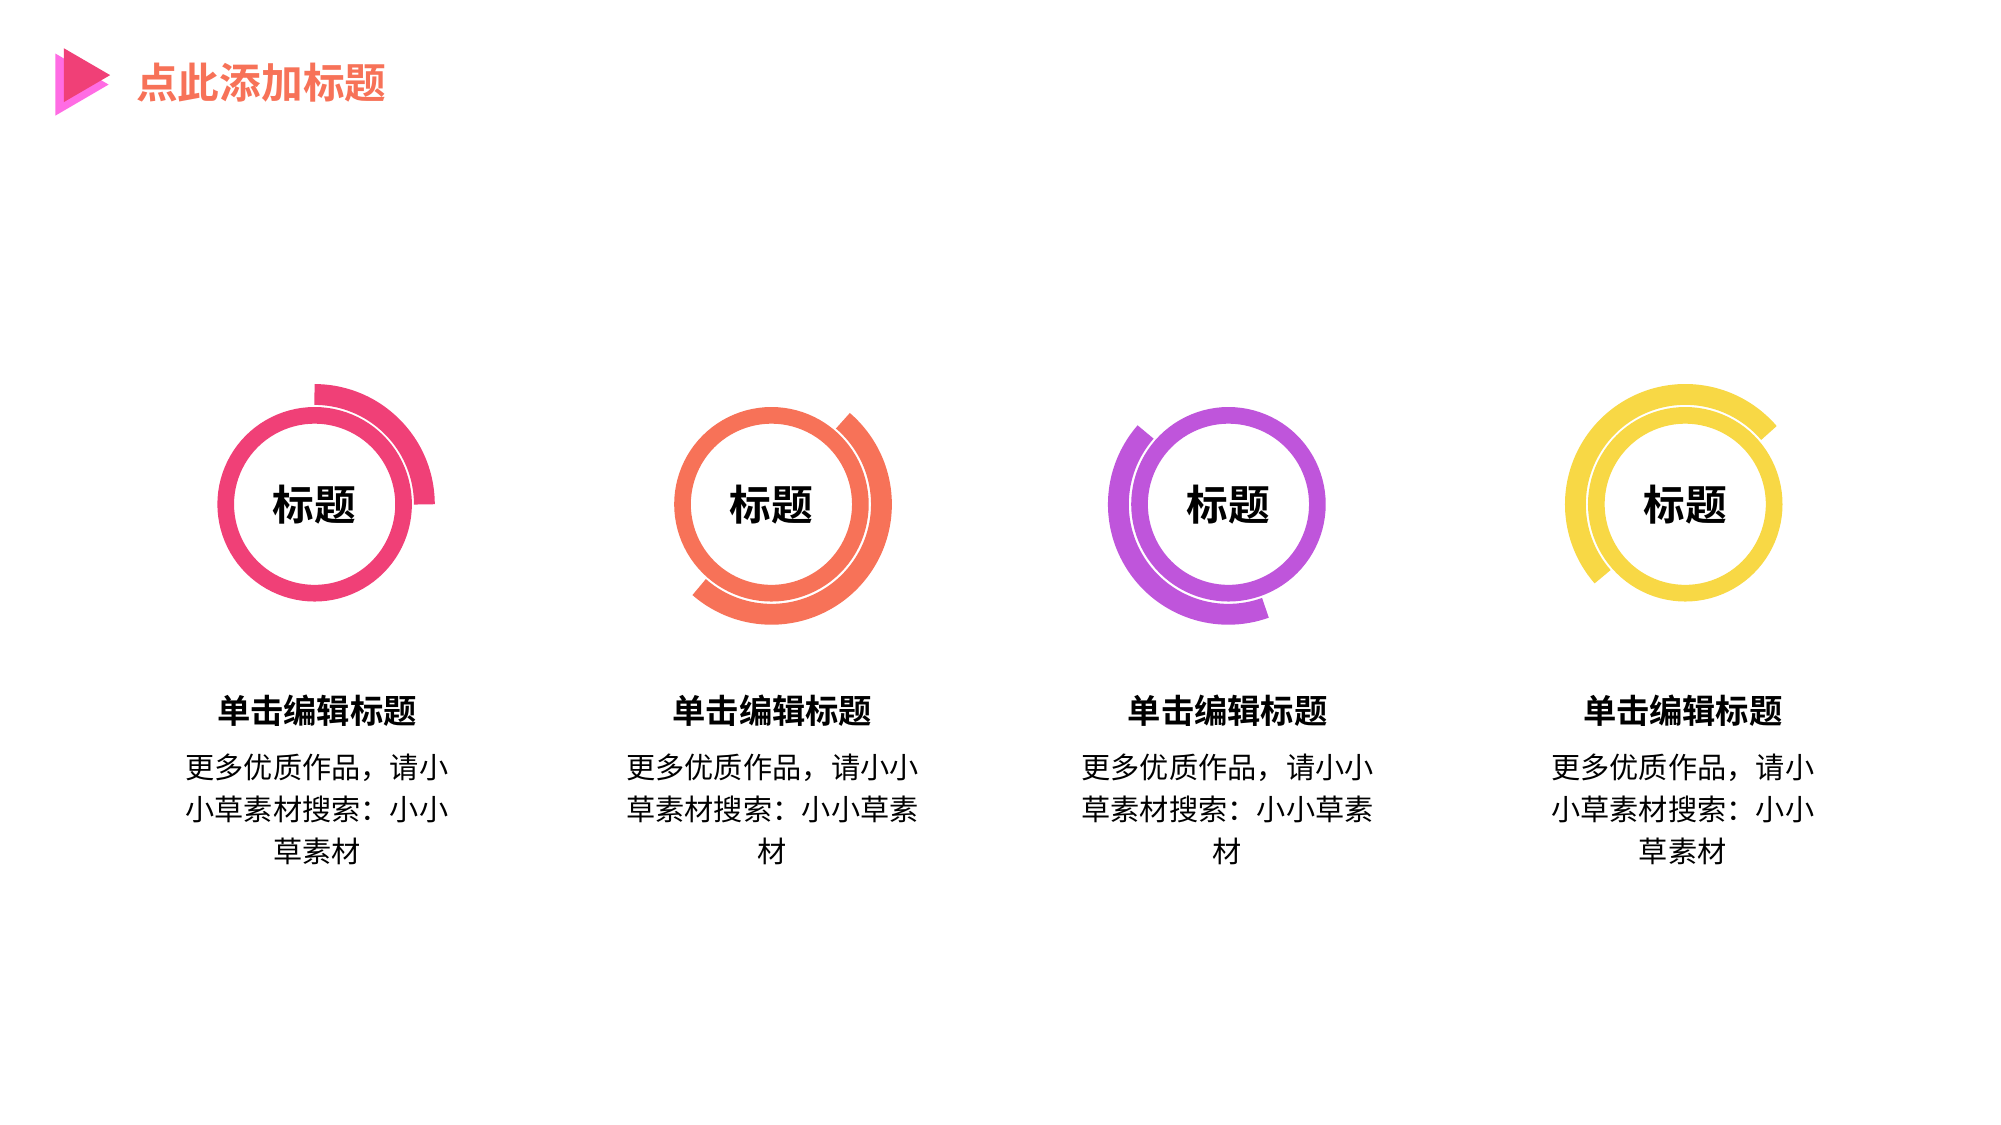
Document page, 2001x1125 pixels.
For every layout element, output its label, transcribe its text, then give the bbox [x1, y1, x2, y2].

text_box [626, 690, 919, 870]
text_box [314, 393, 426, 505]
text_box [698, 419, 883, 616]
text_box [224, 414, 405, 595]
text_box [681, 414, 829, 572]
text_box 点此添加标题 [121, 48, 455, 114]
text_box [55, 48, 111, 116]
text_box 标题 [1171, 471, 1286, 536]
text_box [1117, 431, 1266, 616]
text_box [1161, 414, 1319, 589]
text_box 标题 [1628, 471, 1742, 536]
text_box [1574, 393, 1770, 578]
text_box [1618, 446, 1776, 595]
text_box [1081, 690, 1374, 870]
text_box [1536, 690, 1830, 870]
text_box 标题 [258, 471, 372, 536]
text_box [170, 690, 464, 870]
text_box 标题 [714, 471, 829, 536]
